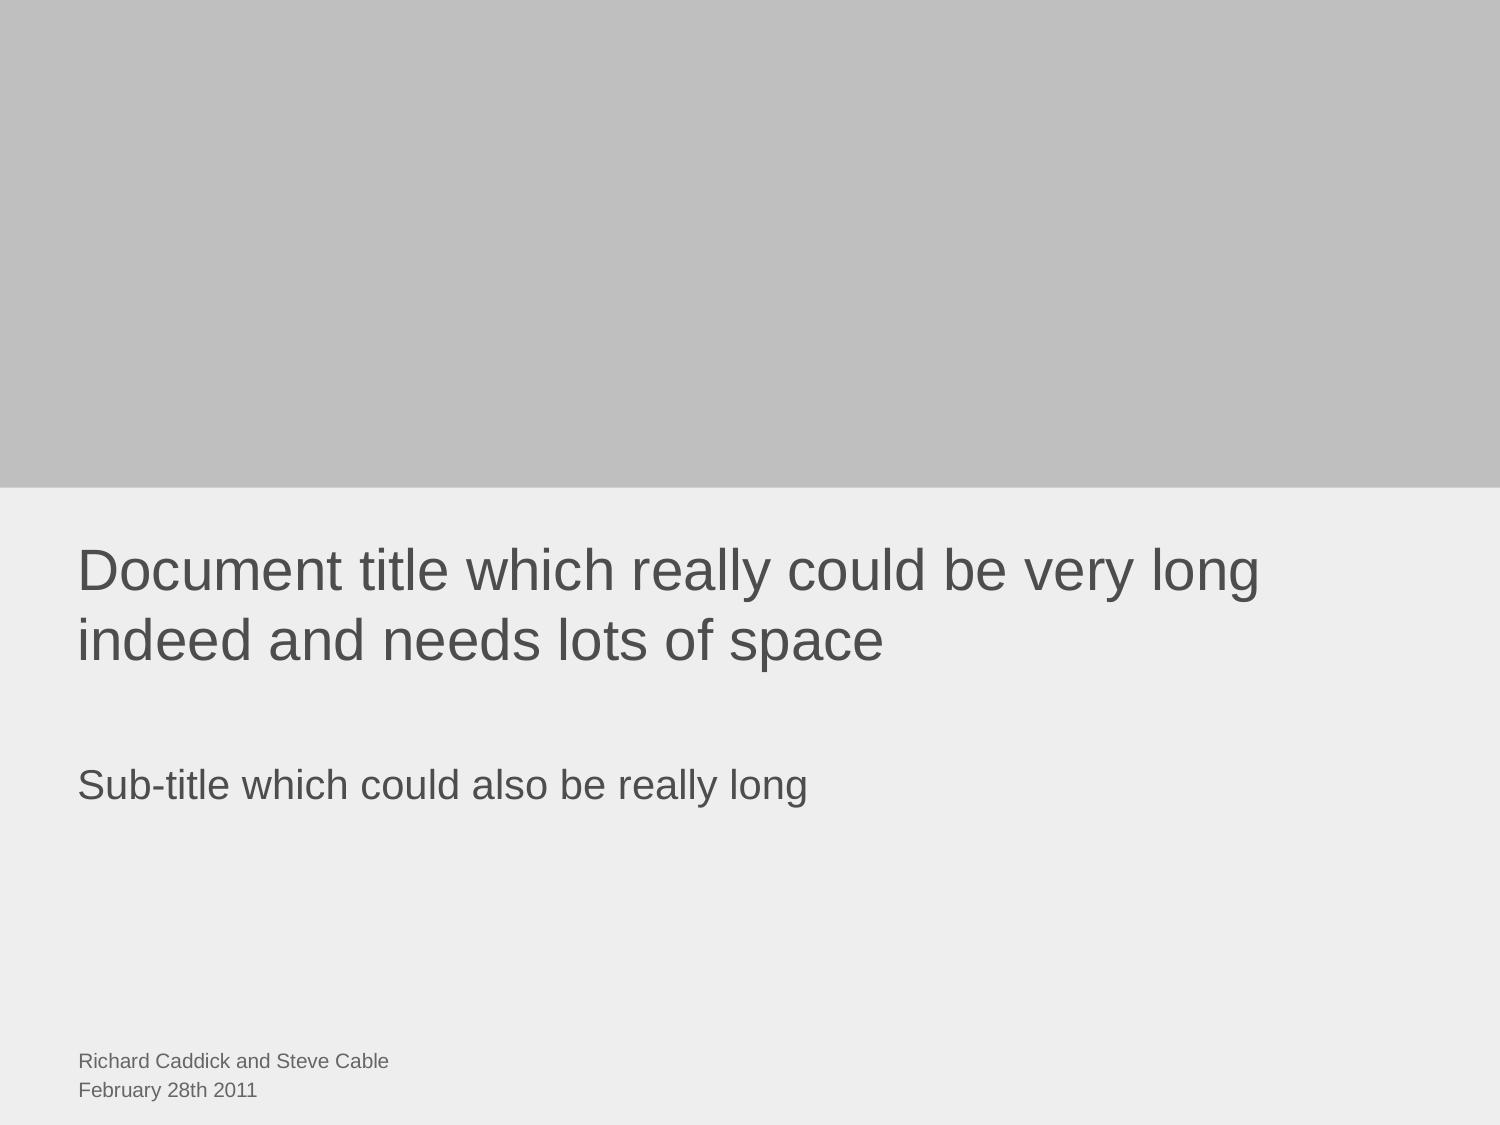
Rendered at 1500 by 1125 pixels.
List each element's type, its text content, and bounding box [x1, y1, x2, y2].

subtitle Sub-title which could also be really long [62, 750, 1438, 1013]
title Document title which really could be very long indeed and needs lots of space [62, 525, 1438, 713]
